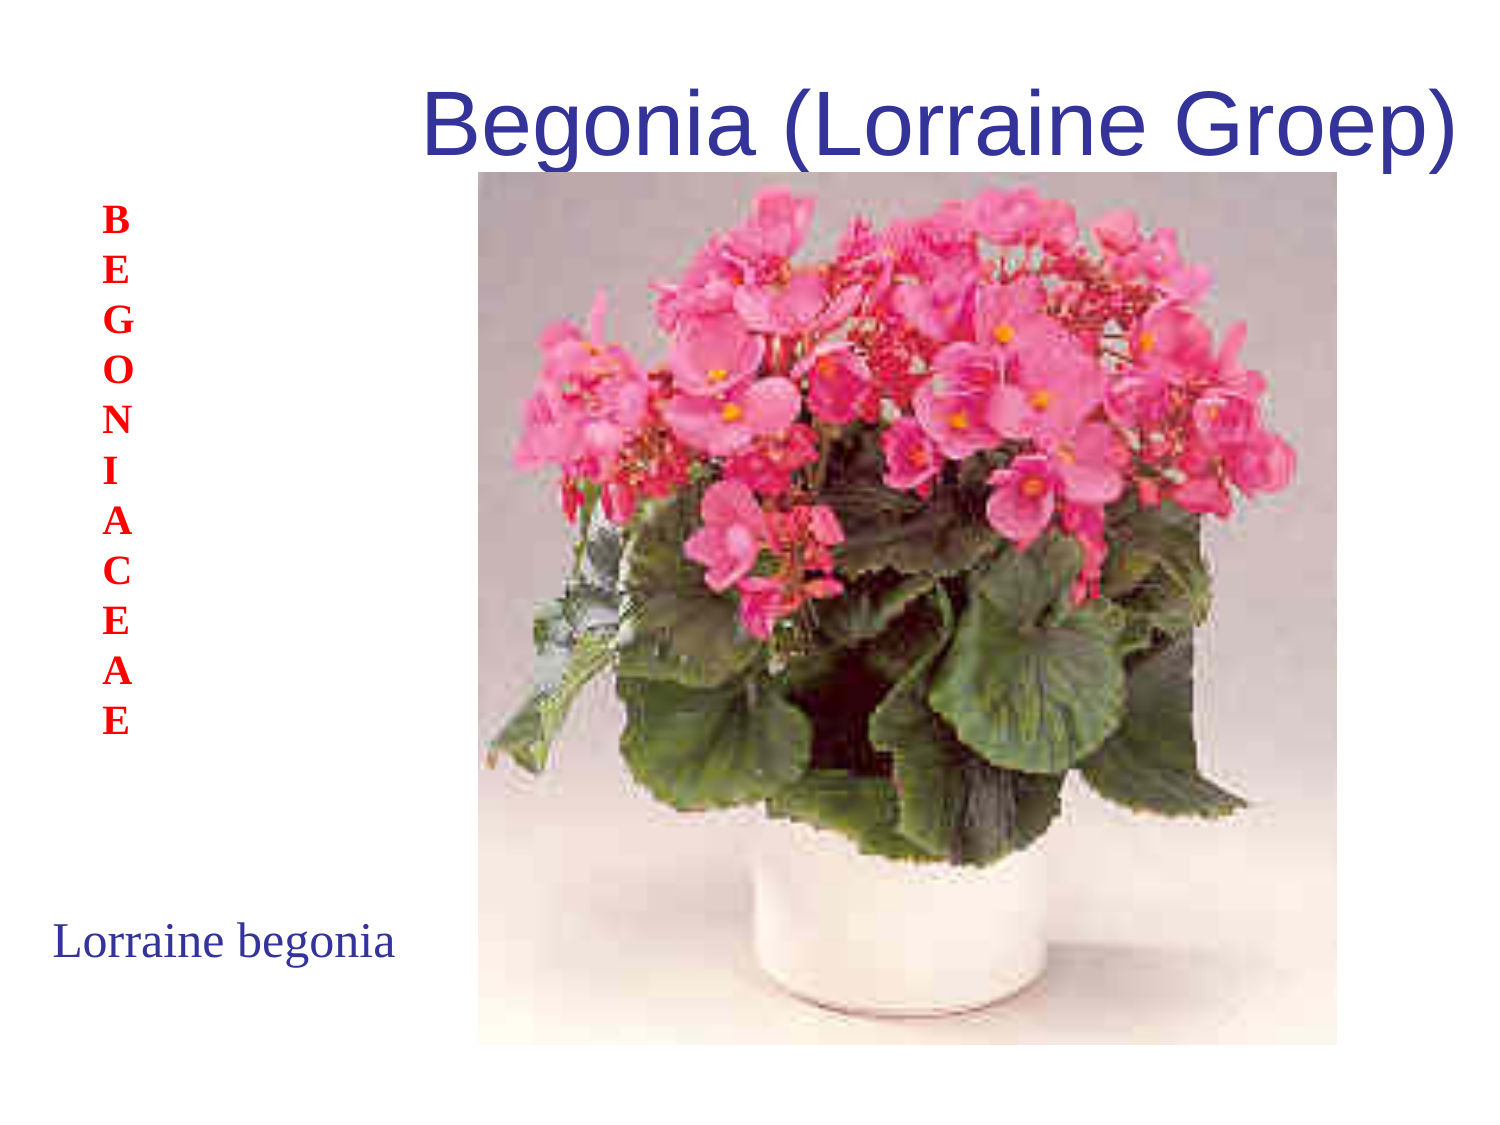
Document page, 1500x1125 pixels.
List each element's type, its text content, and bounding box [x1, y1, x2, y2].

title Begonia (Lorraine Groep) [200, 24, 1475, 213]
picture [478, 172, 1337, 1045]
text_box Lorraine begonia [37, 899, 473, 975]
text_box BEGONIACEAE [87, 184, 150, 750]
